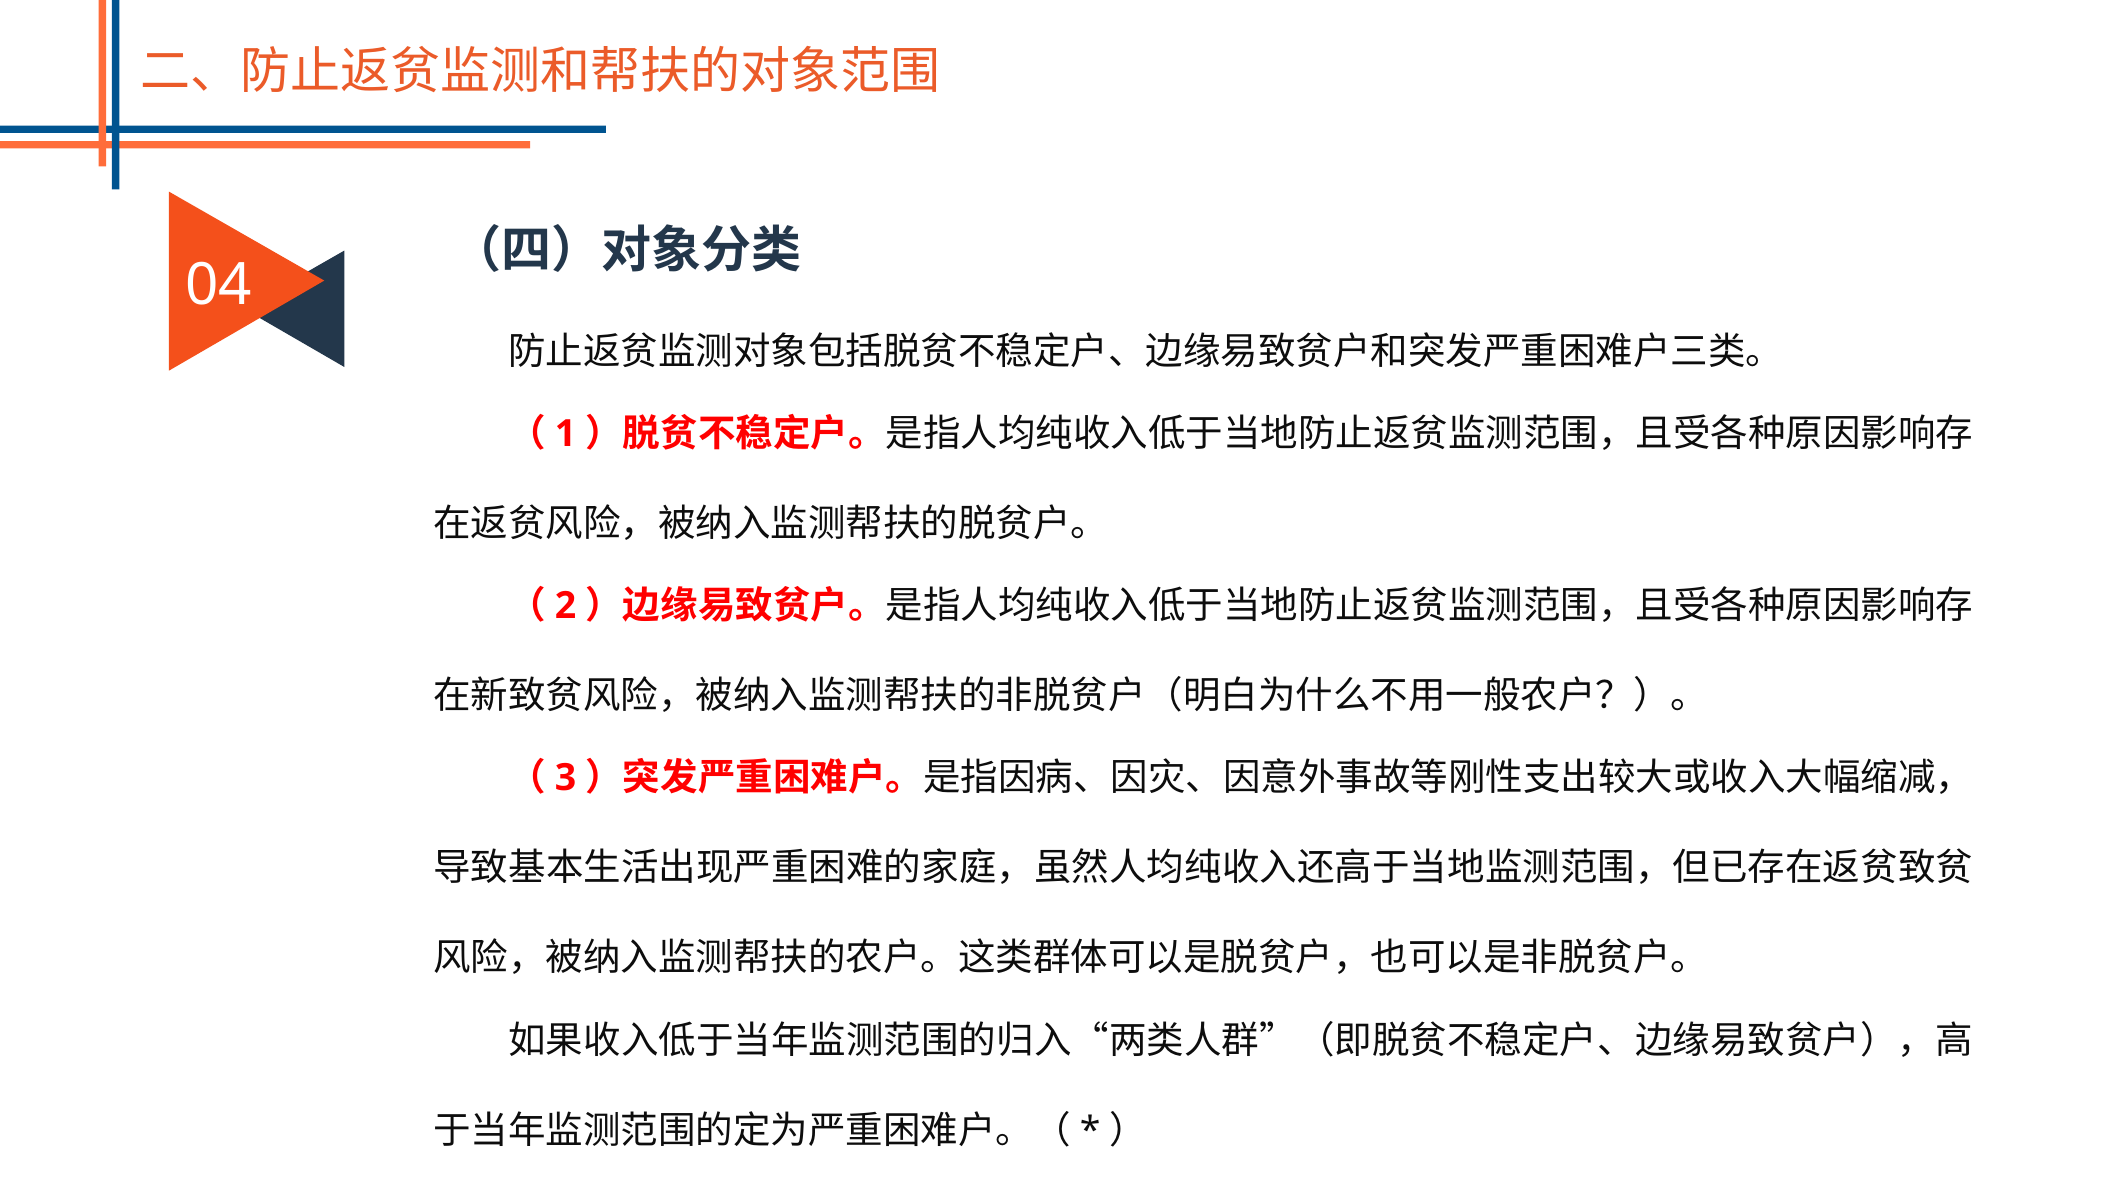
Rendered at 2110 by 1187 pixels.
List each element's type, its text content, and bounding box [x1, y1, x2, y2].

text_box （3）突发严重困难户。是指因病、因灾、因意外事故等刚性支出较大或收入大幅缩减，导致基本生活出现严重困难的家庭，虽然人均纯收入还高于当地监测范围，但已存在返贫致贫风险，被纳入监测帮扶的农户。这类群体可以是脱贫户，也可以是非脱贫户。 [418, 700, 1988, 963]
text_box 如果收入低于当年监测范围的归入“两类人群”（即脱贫不稳定户、边缘易致贫户），高于当年监测范围的定为严重困难户。（*） [418, 963, 1988, 1159]
text_box （2）边缘易致贫户。是指人均纯收入低于当地防止返贫监测范围，且受各种原因影响存在新致贫风险，被纳入监测帮扶的非脱贫户（明白为什么不用一般农户？）。 [418, 528, 1988, 700]
text_box （1）脱贫不稳定户。是指人均纯收入低于当地防止返贫监测范围，且受各种原因影响存在返贫风险，被纳入监测帮扶的脱贫户。 [418, 356, 1988, 528]
text_box （四）对象分类 [436, 210, 816, 274]
text_box [260, 250, 345, 368]
text_box 04 [168, 191, 325, 371]
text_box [0, 0, 1457, 190]
text_box 防止返贫监测对象包括脱贫不稳定户、边缘易致贫户和突发严重困难户三类。 [418, 274, 1987, 356]
